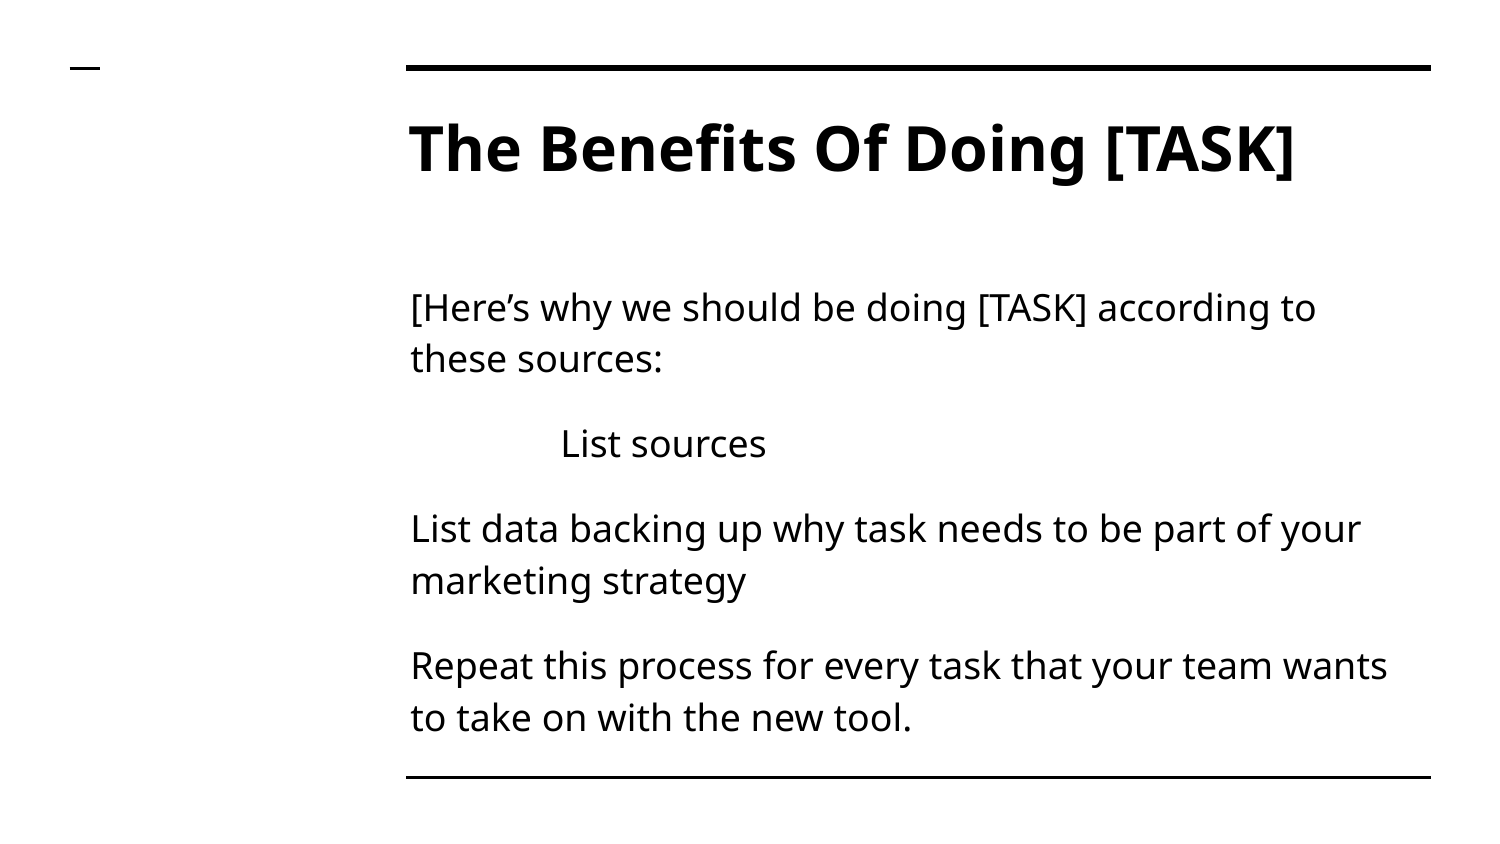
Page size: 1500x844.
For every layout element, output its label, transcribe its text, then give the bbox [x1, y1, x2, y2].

list [Here’s why we should be doing [TASK] according to these sources: List sources List data backing up why task needs to be part of your marketing strategy Repeat this process for every task that your team wants to take on with the new tool. [395, 261, 1433, 755]
title The Benefits Of Doing [TASK] [393, 94, 1431, 199]
